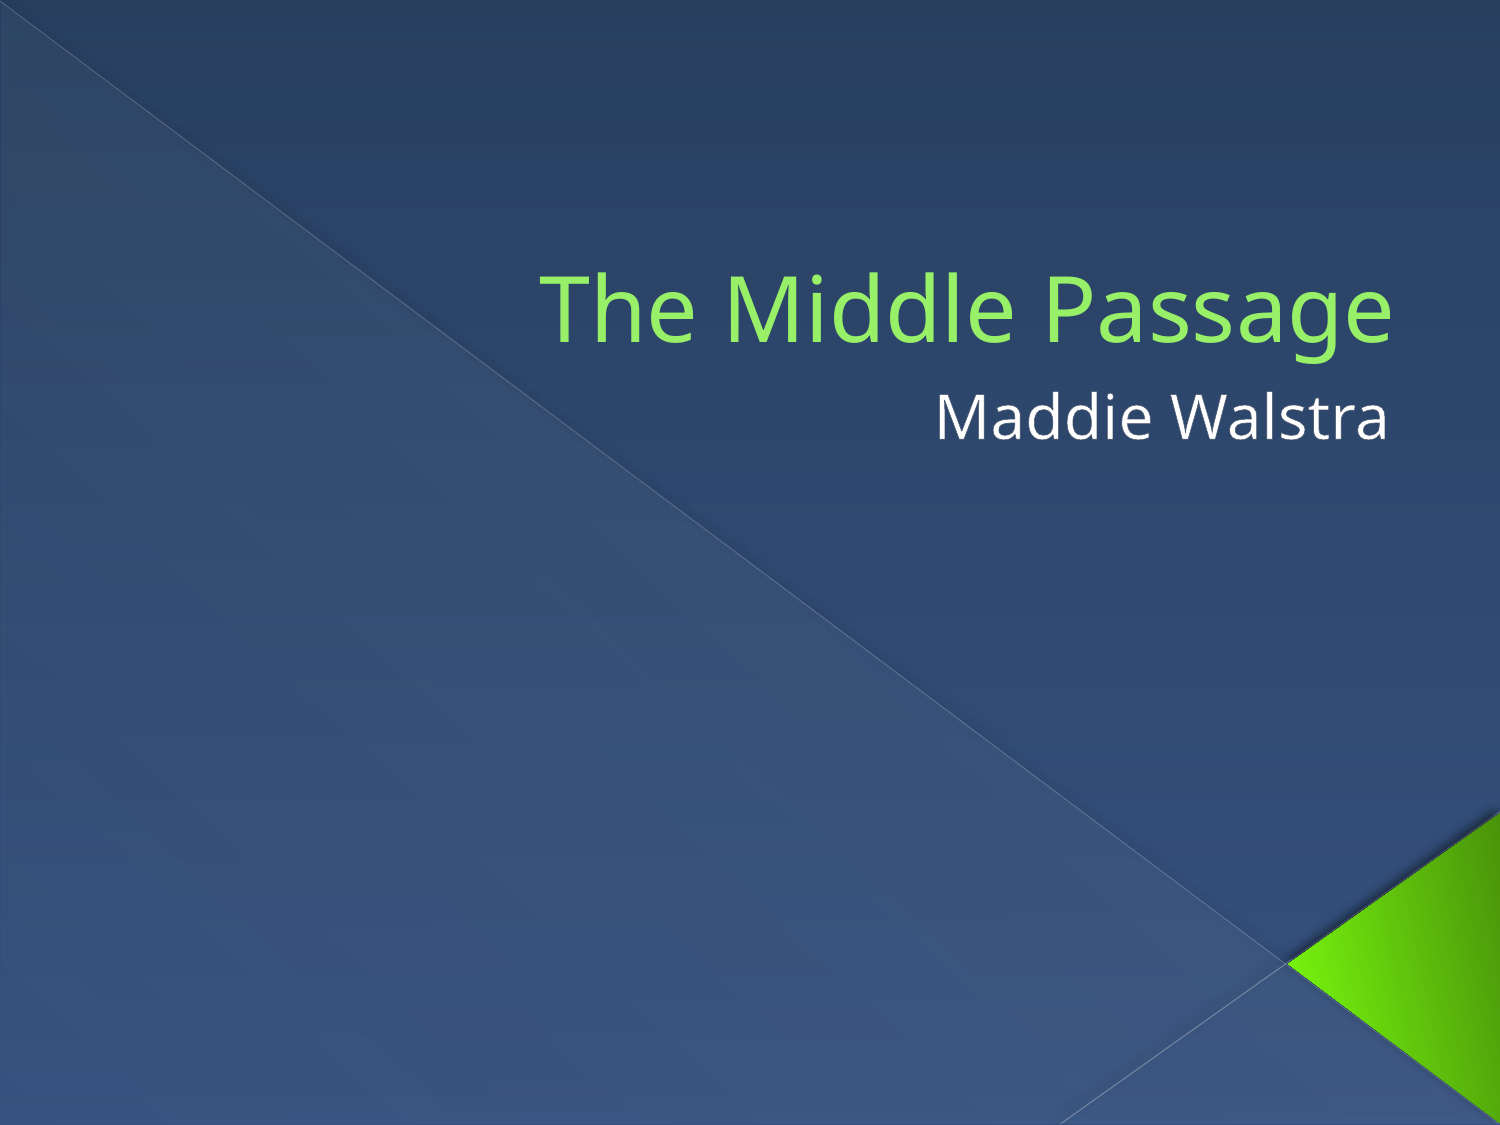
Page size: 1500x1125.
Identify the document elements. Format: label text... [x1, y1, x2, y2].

title The Middle Passage [88, 127, 1412, 368]
subtitle Maddie Walstra [88, 368, 1412, 657]
